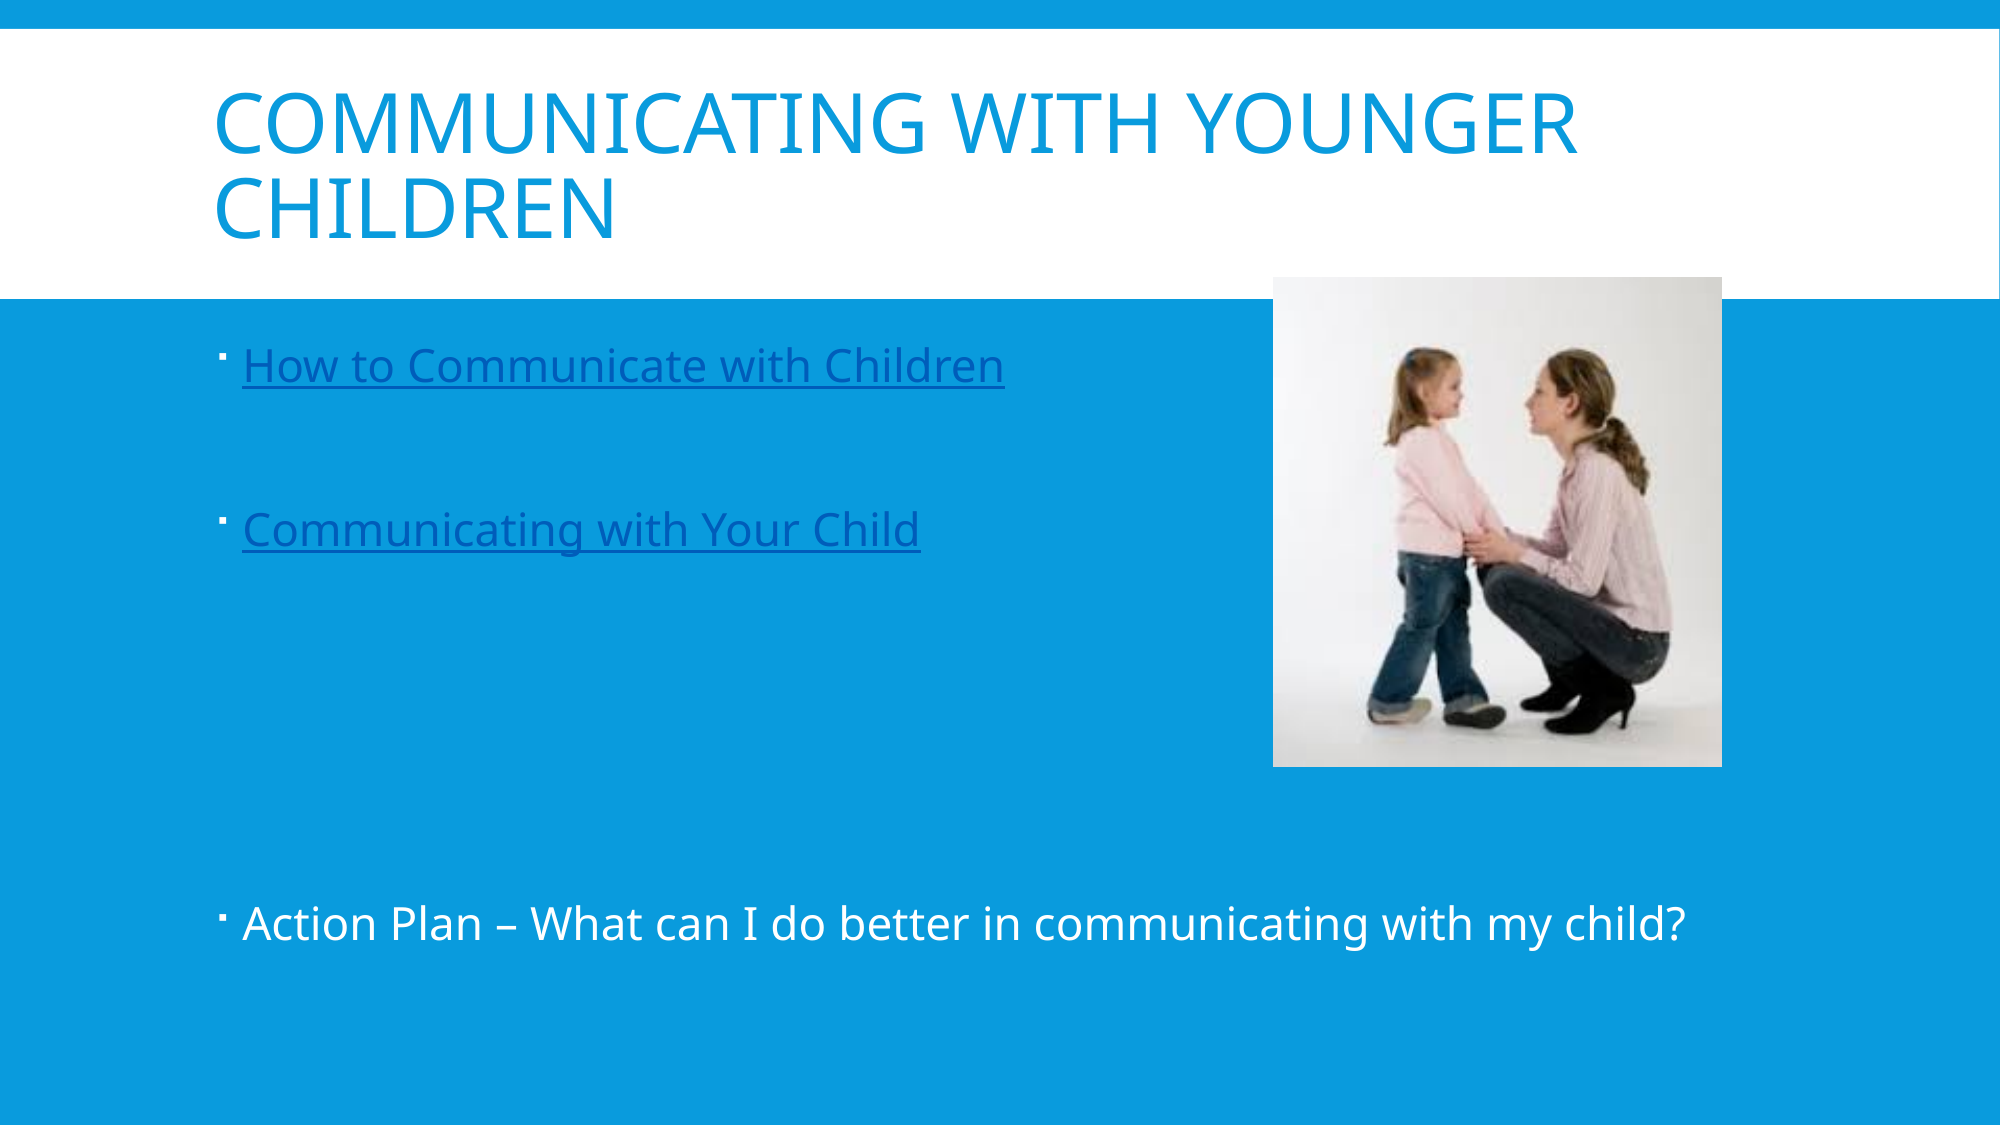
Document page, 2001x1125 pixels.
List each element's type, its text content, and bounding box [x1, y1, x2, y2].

picture [1273, 276, 1722, 766]
title Communicating with Younger Children [197, 46, 1803, 295]
list How to Communicate with Children Communicating with Your Child Action Plan – What can I do better in communicating with my child? [197, 329, 1803, 1020]
